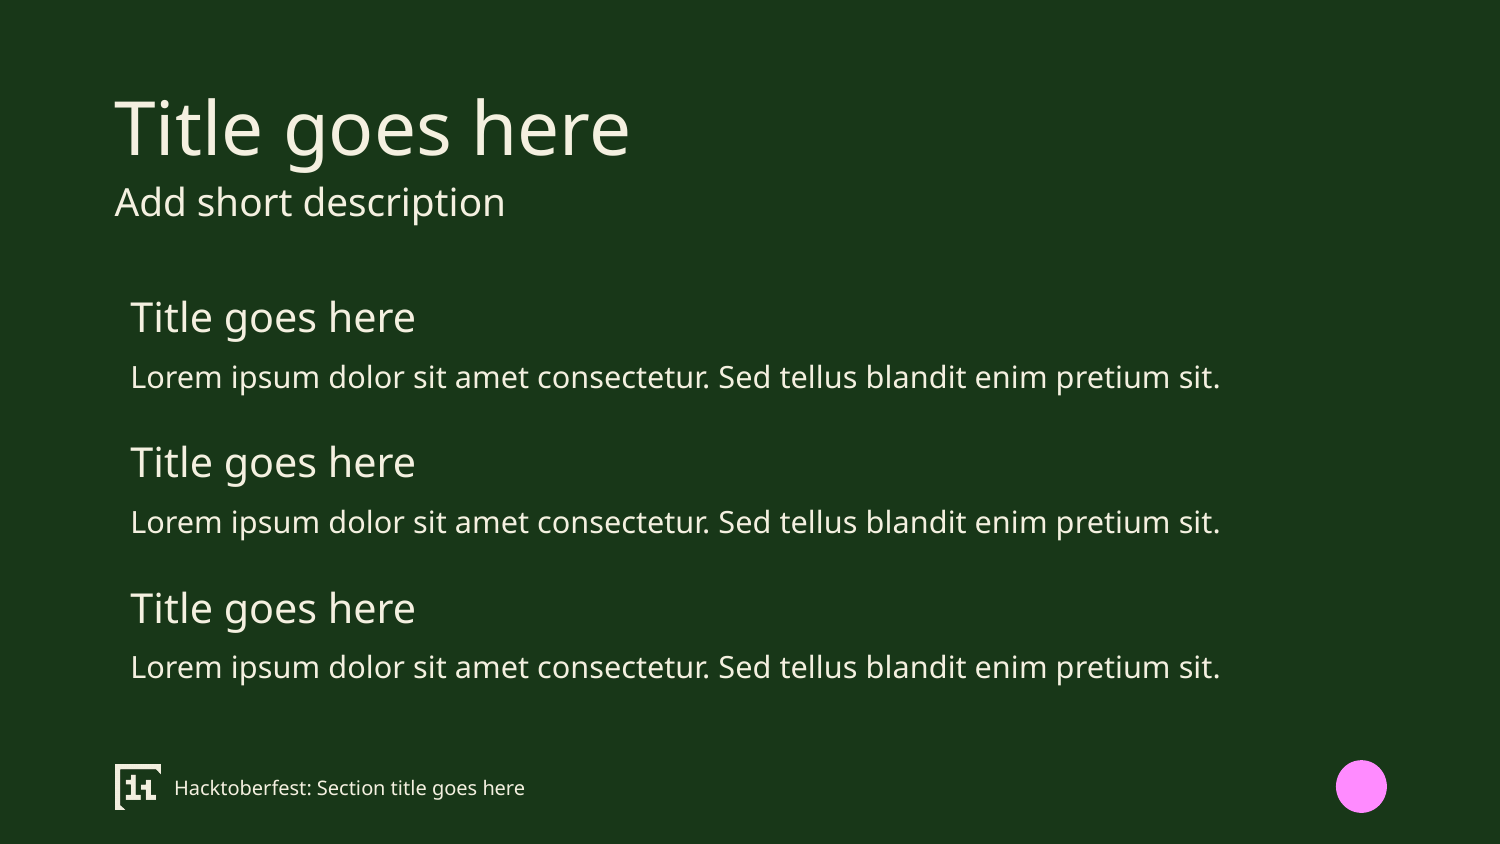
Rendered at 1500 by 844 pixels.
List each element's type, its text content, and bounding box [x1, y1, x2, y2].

slide_number [1336, 526, 1387, 844]
text_box Title goes here [130, 287, 1373, 341]
title Hacktoberfest: Section title goes here [173, 772, 1336, 801]
text_box Add short description [114, 176, 1357, 225]
text_box Title goes here [114, 76, 1357, 170]
text_box Lorem ipsum dolor sit amet consectetur. Sed tellus blandit enim pretium sit. [130, 501, 1373, 540]
text_box Title goes here [130, 433, 1373, 487]
text_box Lorem ipsum dolor sit amet consectetur. Sed tellus blandit enim pretium sit. [130, 647, 1373, 686]
picture [114, 764, 161, 811]
text_box Lorem ipsum dolor sit amet consectetur. Sed tellus blandit enim pretium sit. [130, 356, 1373, 395]
text_box Title goes here [130, 578, 1373, 632]
